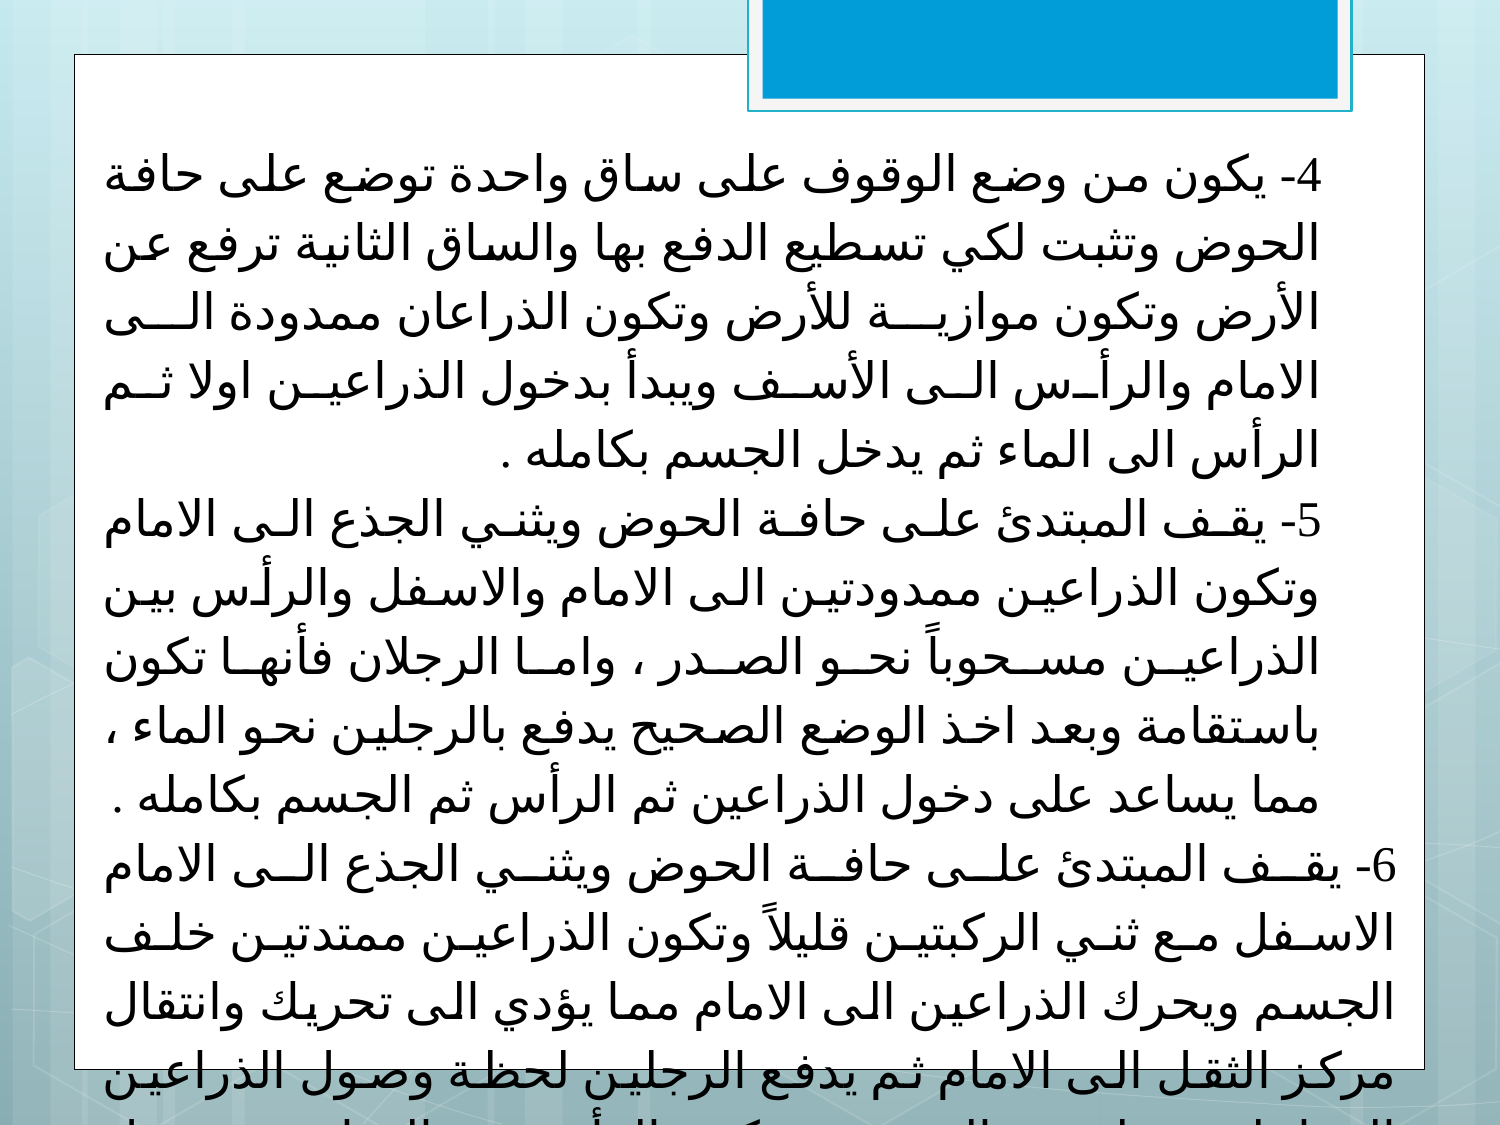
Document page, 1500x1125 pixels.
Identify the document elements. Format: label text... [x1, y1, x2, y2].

text_box 4- يكون من وضع الوقوف على ساق واحدة توضع على حافة الحوض وتثبت لكي تسطيع الدفع بها والساق الثانية ترفع عن الأرض وتكون موازية للأرض وتكون الذراعان ممدودة الى الامام والرأس الى الأسف ويبدأ بدخول الذراعين اولا ثم الرأس الى الماء ثم يدخل الجسم بكامله . 5- يقف المبتدئ على حافة الحوض ويثني الجذع الى الامام وتكون الذراعين ممدودتين الى الامام والاسفل والرأس بين الذراعين مسحوباً نحو الصدر ، واما الرجلان فأنها تكون باستقامة وبعد اخذ الوضع الصحيح يدفع بالرجلين نحو الماء ، مما يساعد على دخول الذراعين ثم الرأس ثم الجسم بكامله . 6- يقف المبتدئ على حافة الحوض ويثني الجذع الى الامام الاسفل مع ثني الركبتين قليلاً وتكون الذراعين ممتدتين خلف الجسم ويحرك الذراعين الى الامام مما يؤدي الى تحريك وانتقال مركز الثقل الى الامام ثم يدفع الرجلين لحظة وصول الذراعين الى اعلى نقطة في المرجحة ويكون الرأس بين الذراعين ، تدخل الذراعين اولاً ثم الرأس ثم يدخل الجسم بكامله الى الماء . [88, 125, 1412, 1125]
